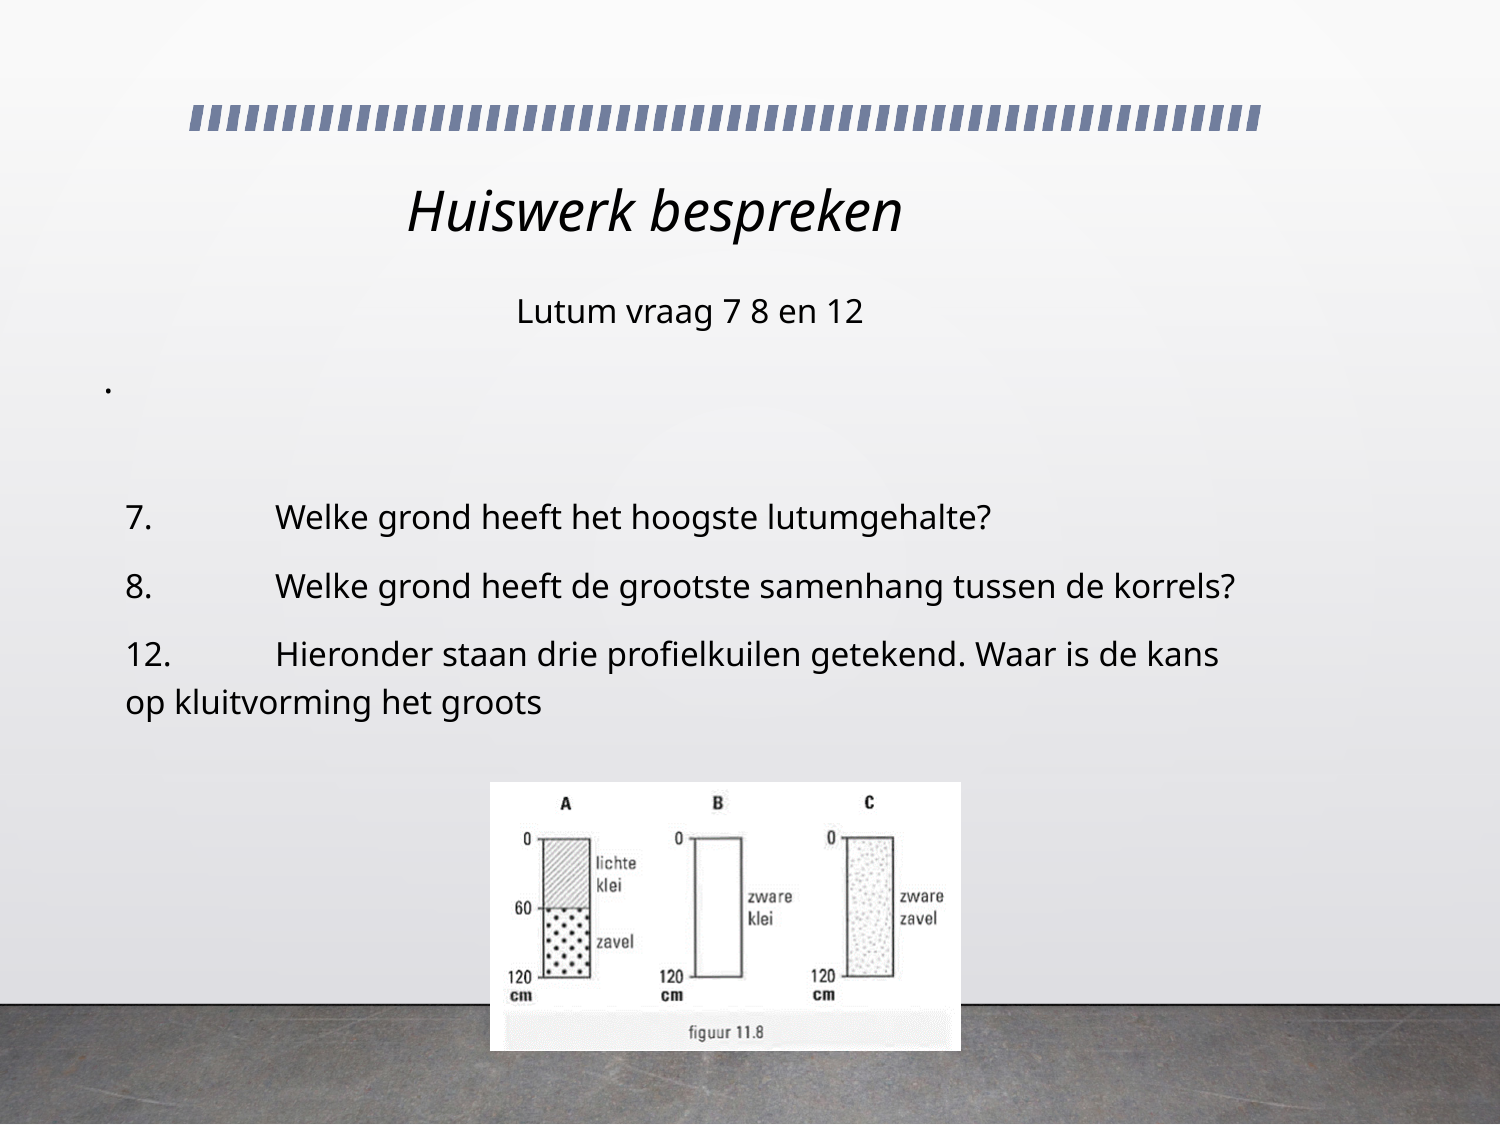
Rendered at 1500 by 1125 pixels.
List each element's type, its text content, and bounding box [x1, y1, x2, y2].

title Huiswerk bespreken [112, 101, 1199, 244]
subtitle Lutum vraag 7 8 en 12 7. Welke grond heeft het hoogste lutumgehalte? 8. Welke grond heeft de grootste samenhang tussen de korrels? 12. Hieronder staan drie profielkuilen getekend. Waar is de kans op kluitvorming het groots [110, 267, 1280, 348]
subtitle Lutum vraag 7 8 en 12 7. Welke grond heeft het hoogste lutumgehalte? 8. Welke grond heeft de grootste samenhang tussen de korrels? 12. Hieronder staan drie profielkuilen getekend. Waar is de kans op kluitvorming het groots [110, 409, 1280, 894]
text_box . [88, 348, 1471, 409]
picture [0, 782, 1500, 1124]
